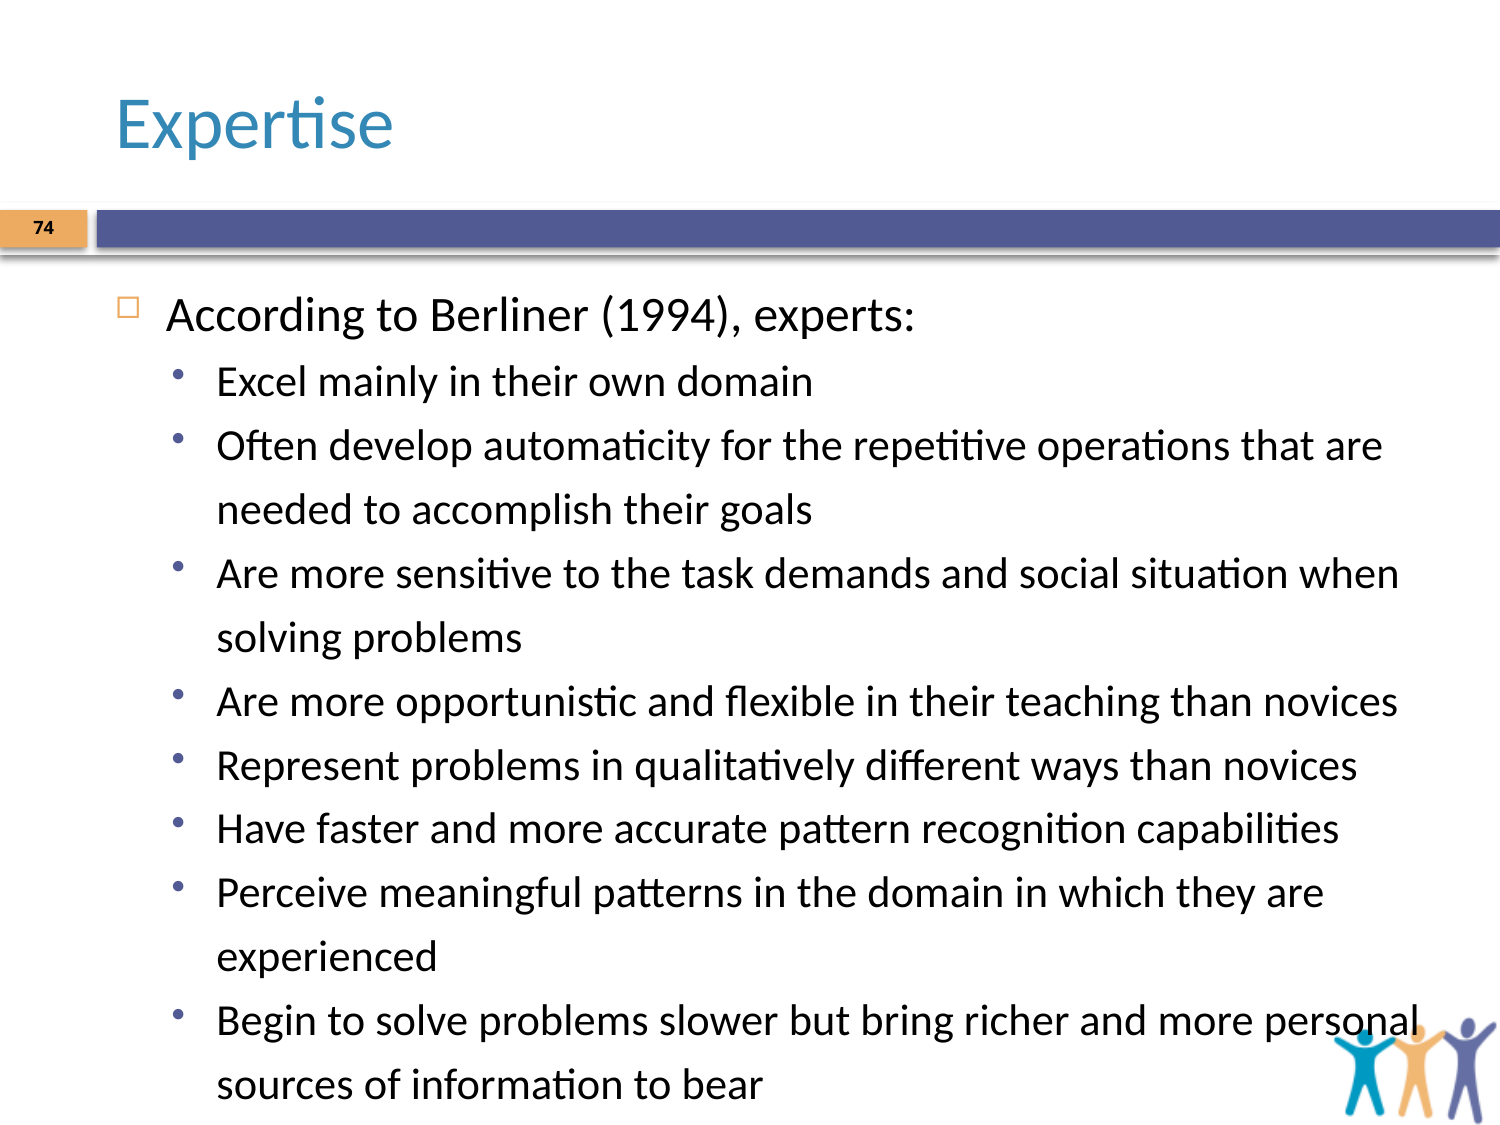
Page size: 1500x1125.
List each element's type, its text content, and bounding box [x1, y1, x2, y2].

slide_number 74 [0, 208, 88, 249]
title Expertise [100, 37, 1438, 200]
list According to Berliner (1994), experts: Excel mainly in their own domain Often develop automaticity for the repetitive operations that are needed to accomplish their goals Are more sensitive to the task demands and social situation when solving problems Are more opportunistic and flexible in their teaching than novices Represent problems in qualitatively different ways than novices Have faster and more accurate pattern recognition capabilities Perceive meaningful patterns in the domain in which they are experienced Begin to solve problems slower but bring richer and more personal sources of information to bear [100, 262, 1438, 1125]
